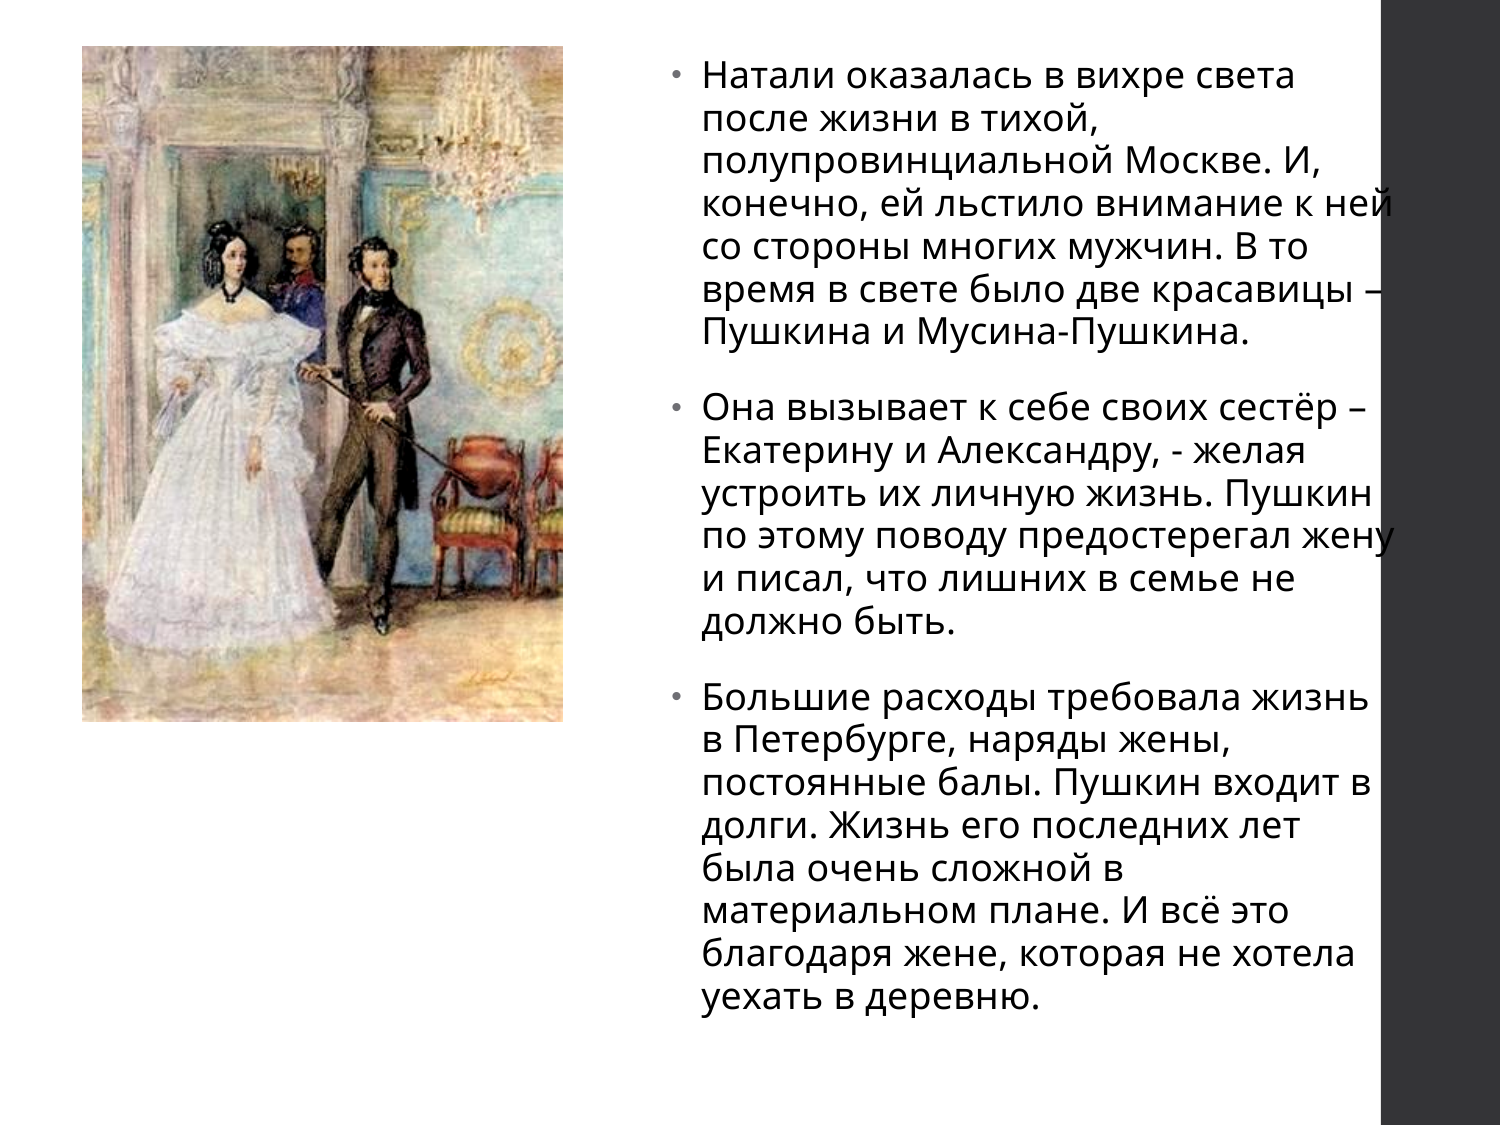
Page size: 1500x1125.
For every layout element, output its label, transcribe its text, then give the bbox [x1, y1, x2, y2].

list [81, 46, 564, 723]
list Натали оказалась в вихре света после жизни в тихой, полупровинциальной Москве. И, конечно, ей льстило внимание к ней со стороны многих мужчин. В то время в свете было две красавицы – Пушкина и Мусина-Пушкина. Она вызывает к себе своих сестёр – Екатерину и Александру, - желая устроить их личную жизнь. Пушкин по этому поводу предостерегал жену и писал, что лишних в семье не должно быть. Большие расходы требовала жизнь в Петербурге, наряды жены, постоянные балы. Пушкин входит в долги. Жизнь его последних лет была очень сложной в материальном плане. И всё это благодаря жене, которая не хотела уехать в деревню. [656, 46, 1413, 1000]
